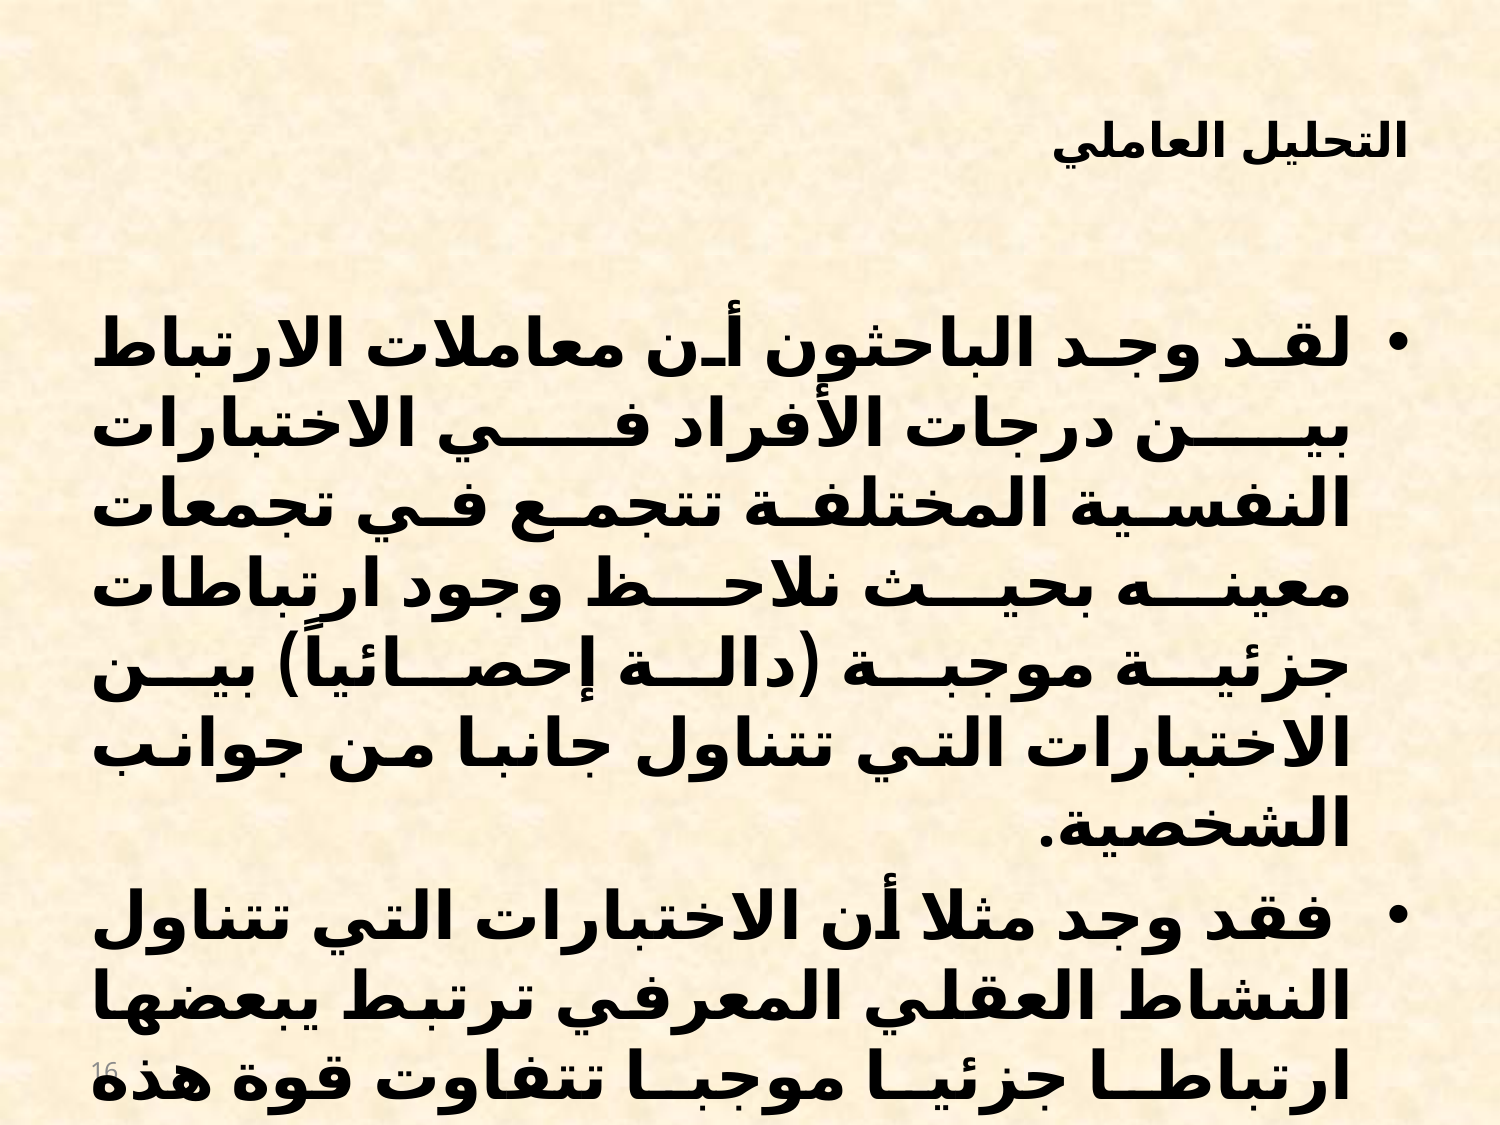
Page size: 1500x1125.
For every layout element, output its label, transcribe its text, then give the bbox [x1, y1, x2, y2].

picture [0, 0, 1500, 1125]
slide_number 16 [75, 1042, 425, 1103]
title التحليل العاملي [75, 45, 1425, 199]
list لقد وجد الباحثون أن معاملات الارتباط بين درجات الأفراد في الاختبارات النفسية المختلفة تتجمع في تجمعات معينه بحيث نلاحظ وجود ارتباطات جزئية موجبة (دالة إحصائياً) بين الاختبارات التي تتناول جانبا من جوانب الشخصية. فقد وجد مثلا أن الاختبارات التي تتناول النشاط العقلي المعرفي ترتبط يبعضها ارتباطا جزئيا موجبا تتفاوت قوة هذه الارتباطات تبعا لدرجة التشابه بين أساليب الأداء التي تقيسها هذه الاختبارات. [75, 199, 1425, 1005]
